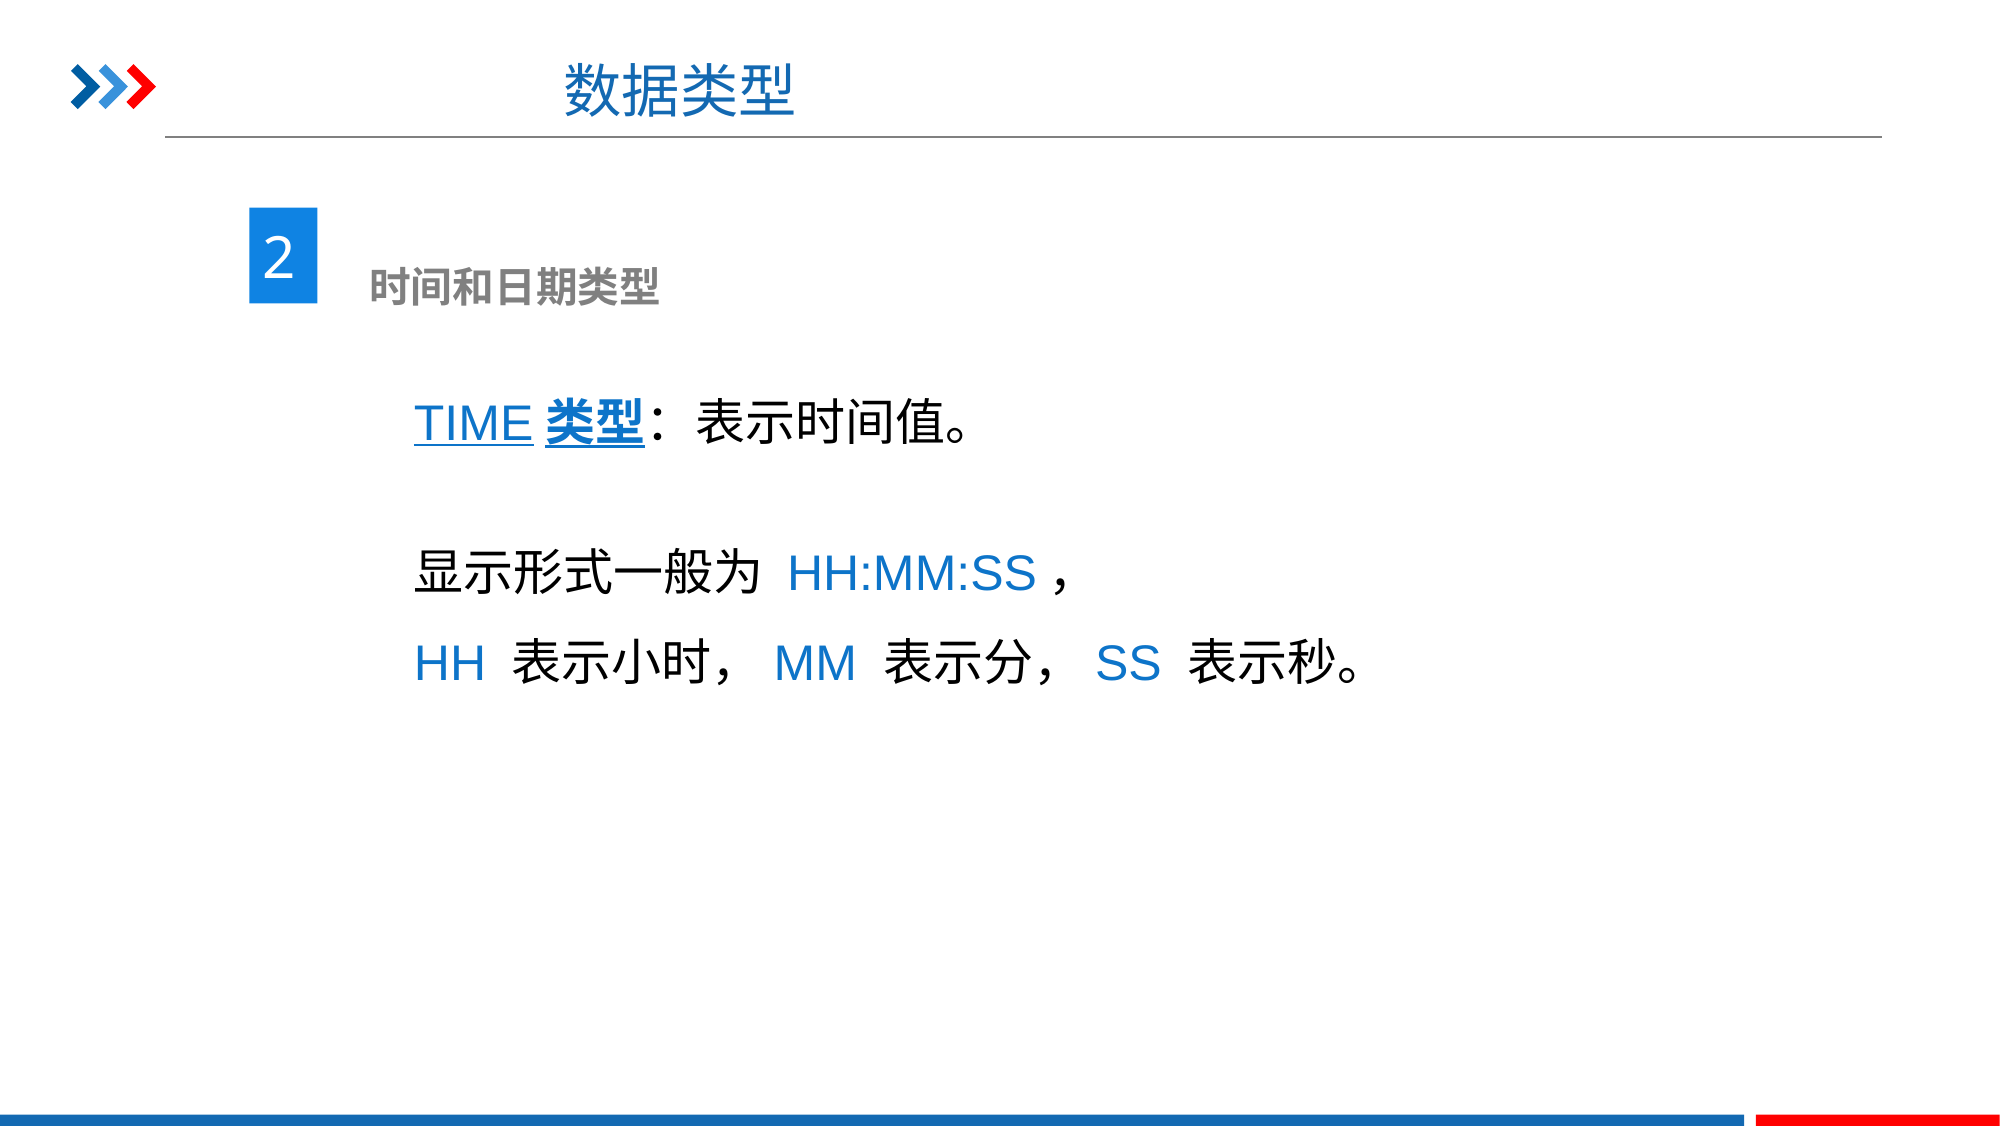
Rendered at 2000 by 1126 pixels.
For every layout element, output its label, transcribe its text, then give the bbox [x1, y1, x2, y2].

text_box TIME类型：表示时间值。 显示形式一般为 HH:MM:SS， HH 表示小时，MM 表示分，SS 表示秒。 [399, 383, 1492, 699]
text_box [249, 207, 318, 304]
title 数据类型 [521, 25, 1296, 153]
text_box 时间和日期类型 [319, 245, 1092, 380]
